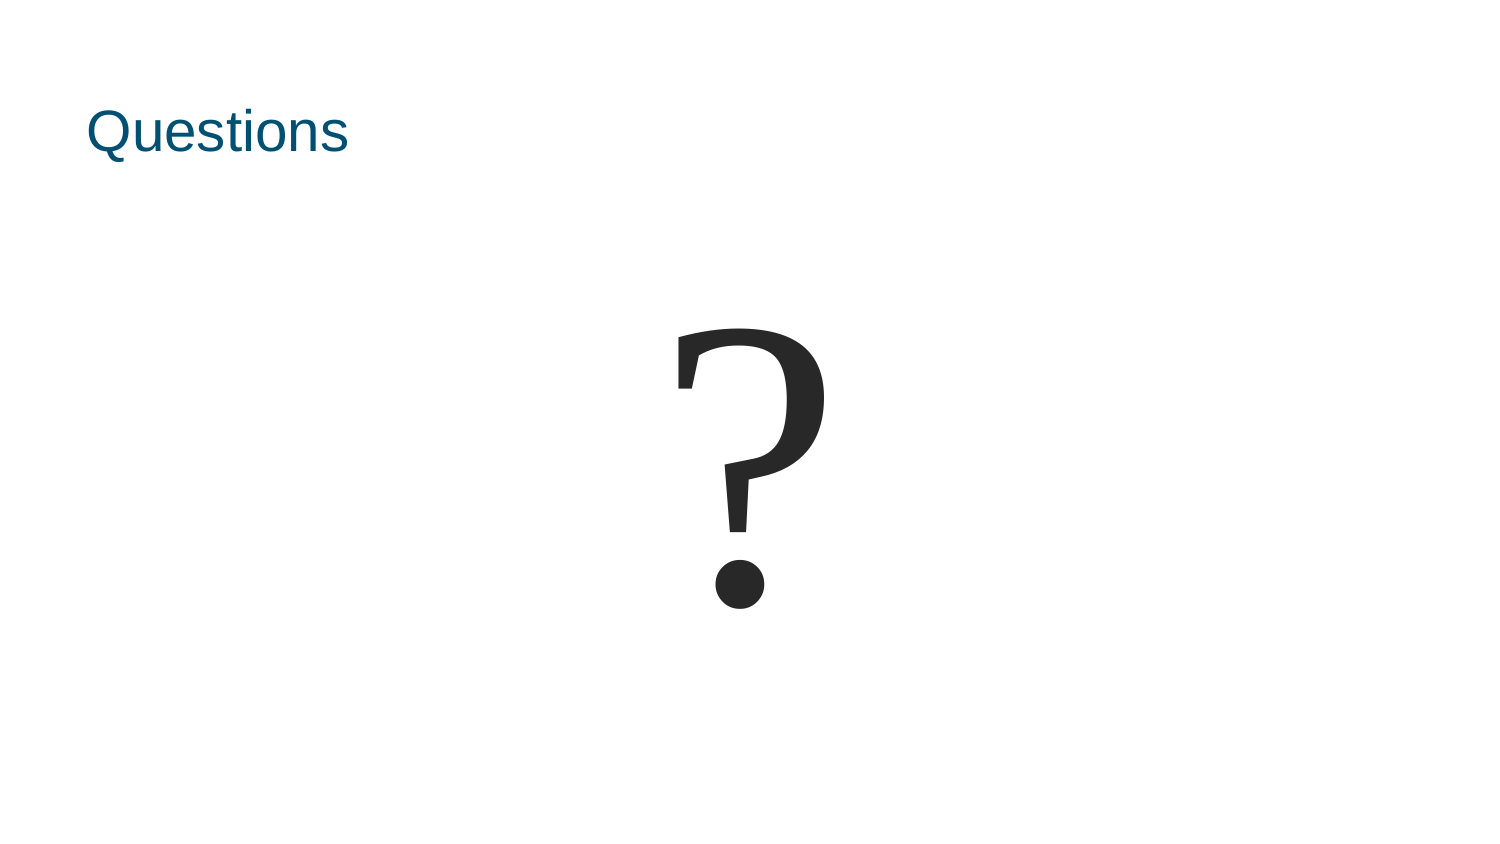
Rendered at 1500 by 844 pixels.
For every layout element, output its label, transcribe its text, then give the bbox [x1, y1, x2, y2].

text_box ? [89, 181, 1411, 694]
title Questions [71, 55, 1441, 214]
